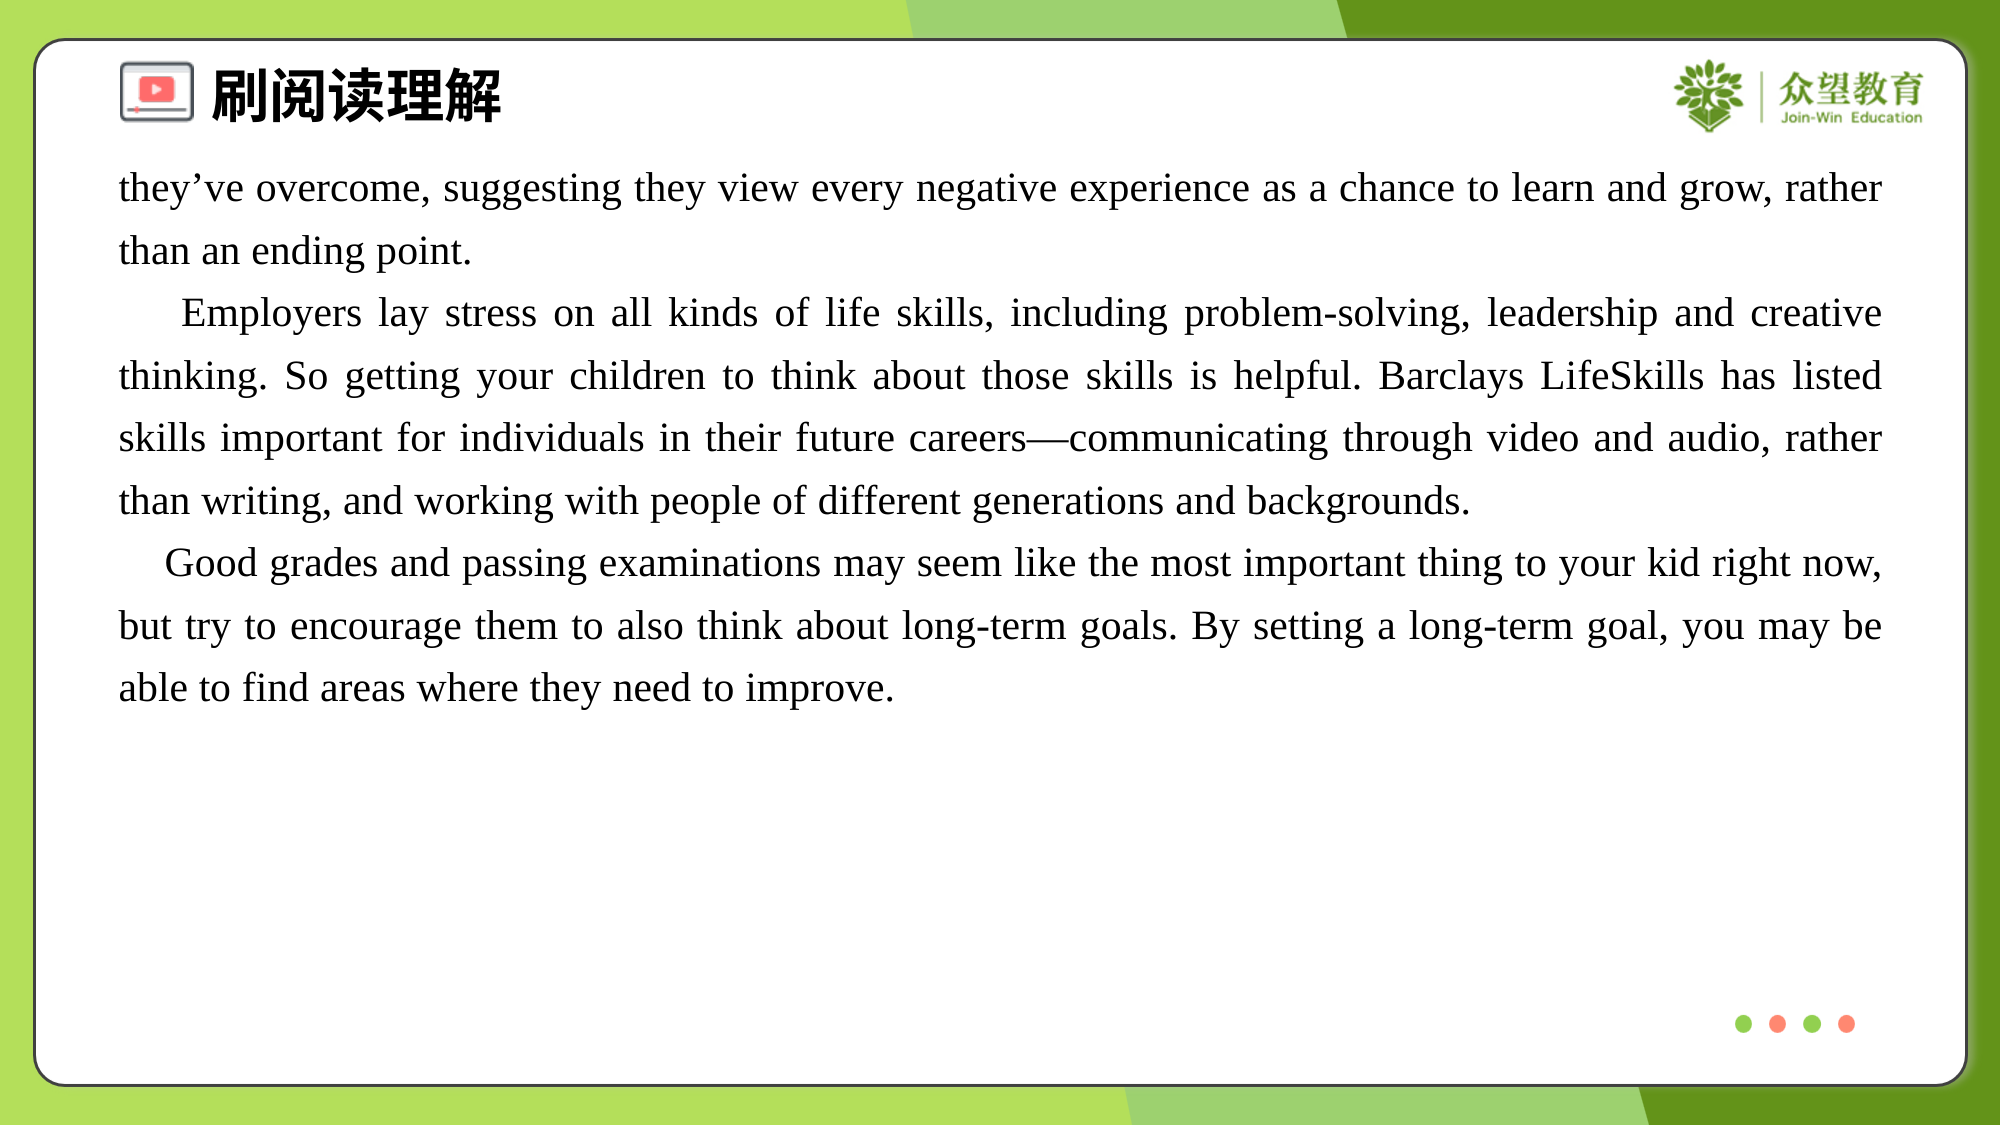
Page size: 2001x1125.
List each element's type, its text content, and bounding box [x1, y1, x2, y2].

picture [0, 0, 2000, 1125]
text_box they’ve overcome, suggesting they view every negative experience as a chance to learn and grow, rather than an ending point. Employers lay stress on all kinds of life skills, including problem-solving, leadership and creative thinking. So getting your children to think about those skills is helpful. Barclays LifeSkills has listed skills important for individuals in their future careers—communicating through video and audio, rather than writing, and working with people of different generations and backgrounds. Good grades and passing examinations may seem like the most important thing to your kid right now, but try to encourage them to also think about long-term goals. By setting a long-term goal, you may be able to find areas where they need to improve. [118, 147, 1883, 773]
